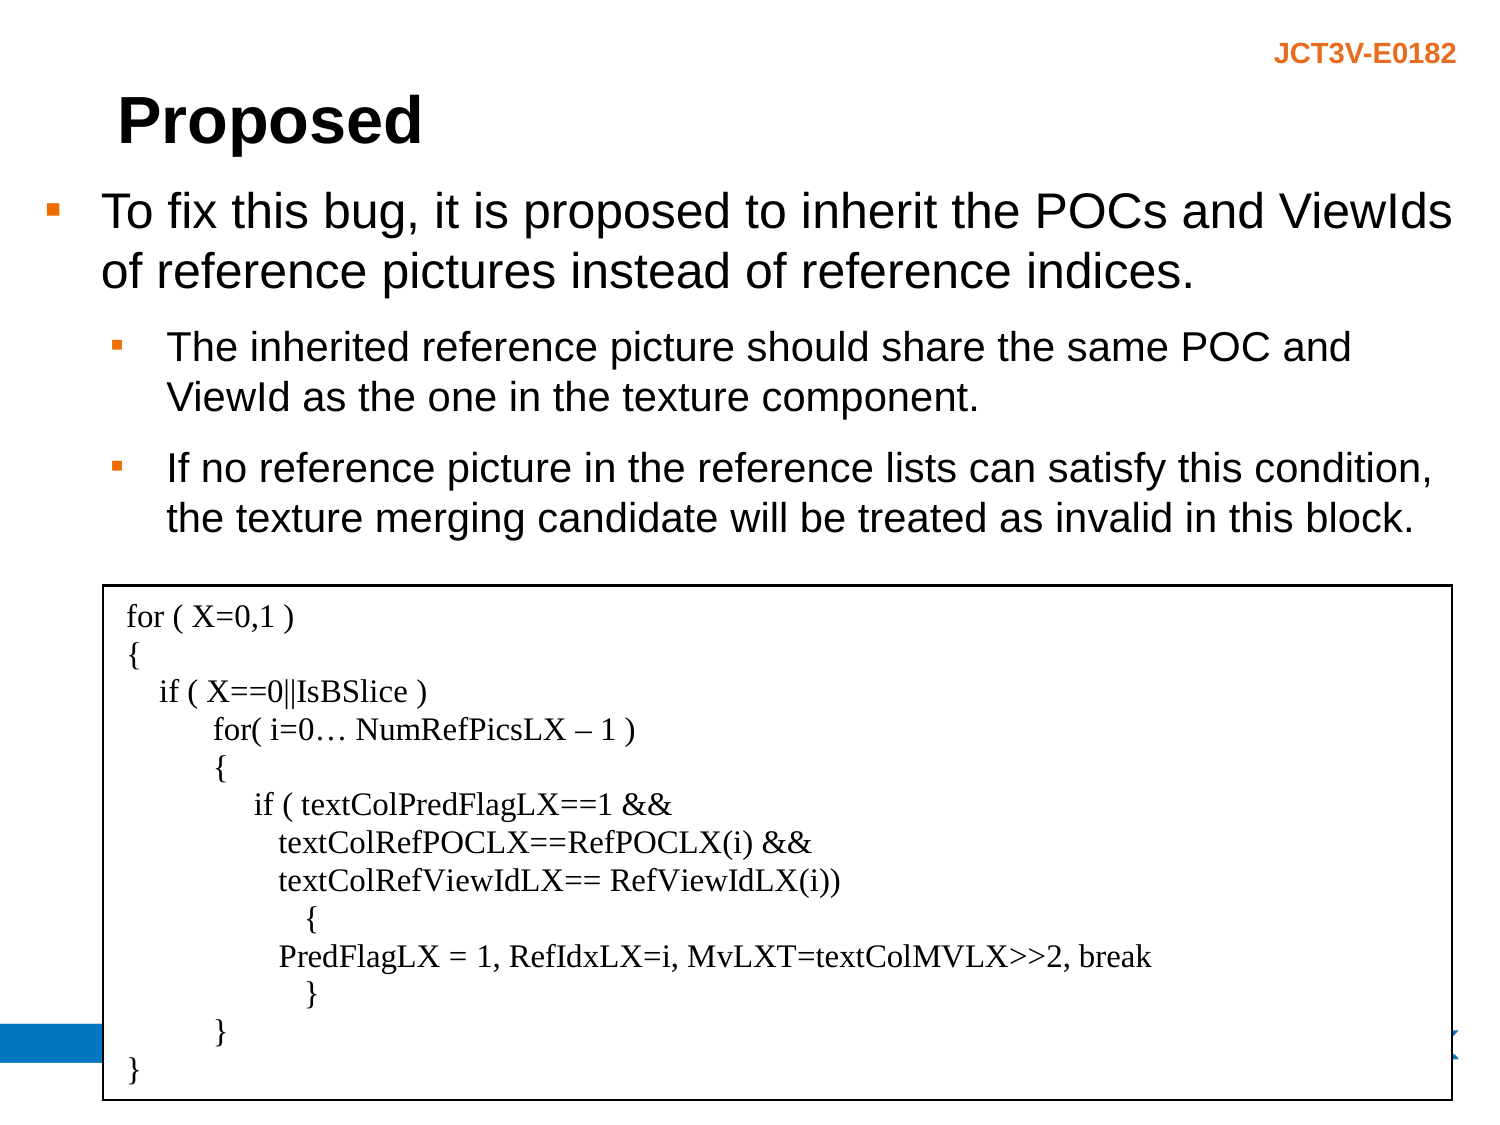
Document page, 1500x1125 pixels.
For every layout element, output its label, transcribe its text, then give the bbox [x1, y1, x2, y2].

list To fix this bug, it is proposed to inherit the POCs and ViewIds of reference pictures instead of reference indices. The inherited reference picture should share the same POC and ViewId as the one in the texture component. If no reference picture in the reference lists can satisfy this condition, the texture merging candidate will be treated as invalid in this block. [29, 170, 1489, 998]
title Proposed [101, 62, 1425, 170]
picture [0, 563, 1500, 1107]
